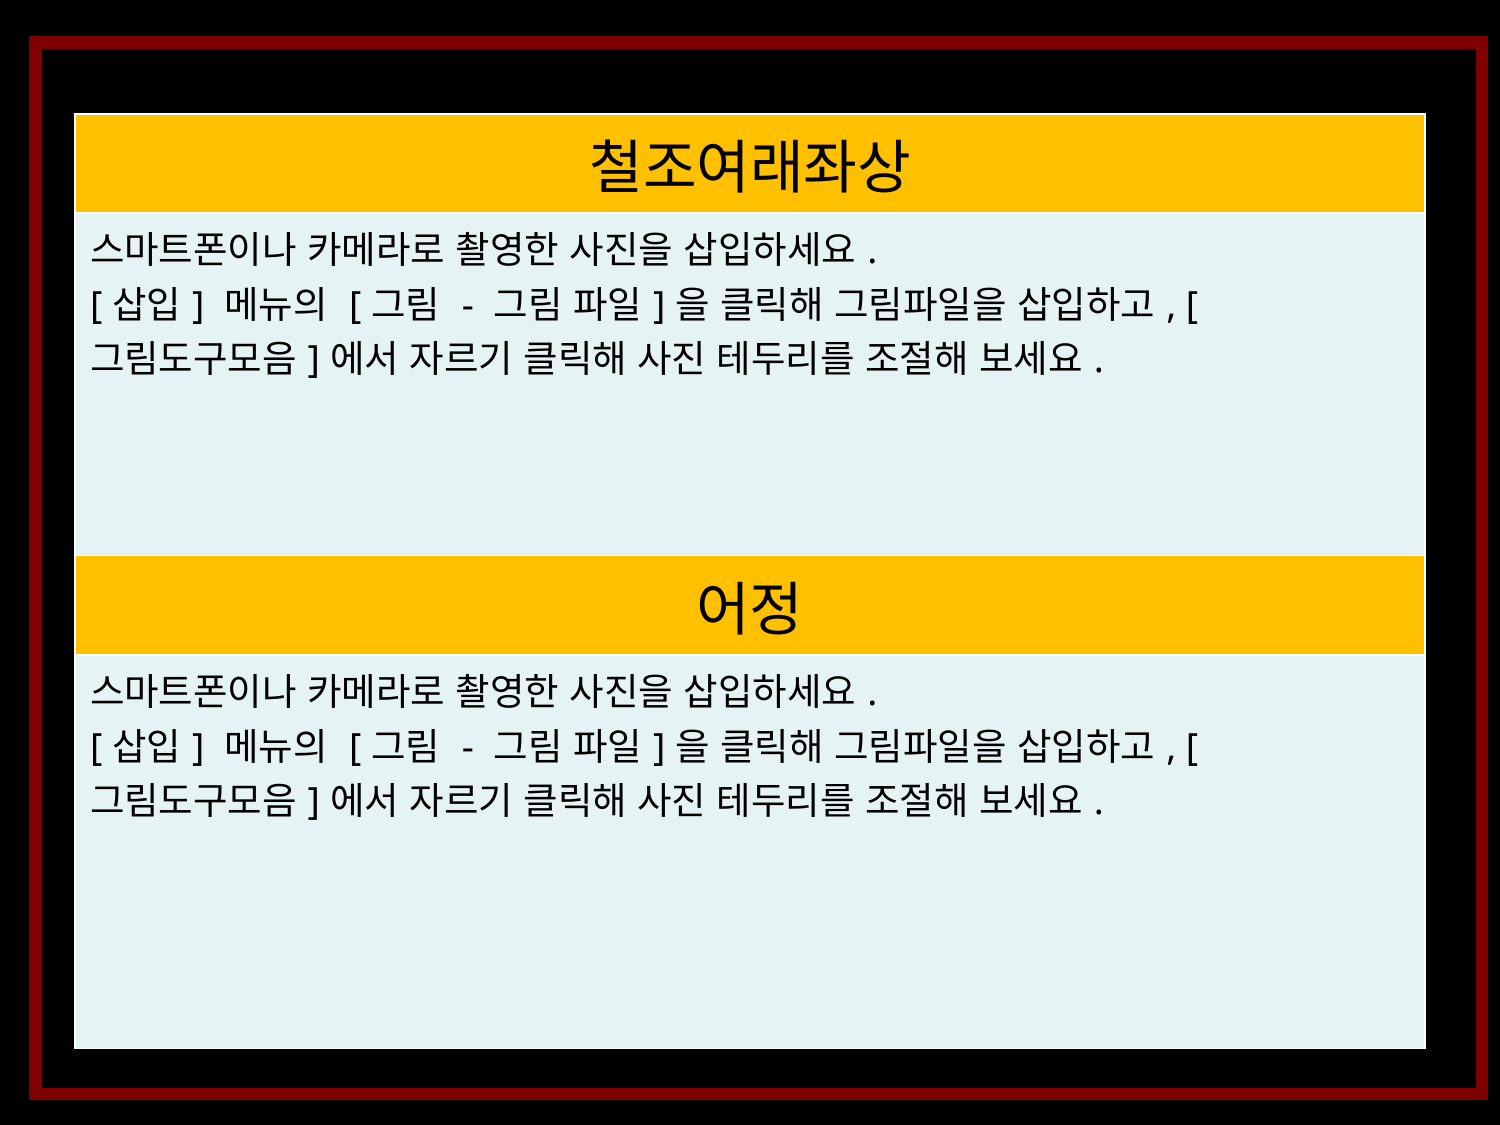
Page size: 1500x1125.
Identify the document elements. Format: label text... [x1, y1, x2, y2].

table_header 철조여래좌상 [76, 115, 1424, 212]
table_cell 어정 [76, 556, 1424, 654]
table_cell 스마트폰이나 카메라로 촬영한 사진을 삽입하세요. [삽입] 메뉴의 [그림 - 그림 파일]을 클릭해 그림파일을 삽입하고, [그림도구모음]에서 자르기 클릭해 사진 테두리를 조절해 보세요. [76, 656, 1424, 1048]
table_cell 스마트폰이나 카메라로 촬영한 사진을 삽입하세요. [삽입] 메뉴의 [그림 - 그림 파일]을 클릭해 그림파일을 삽입하고, [그림도구모음]에서 자르기 클릭해 사진 테두리를 조절해 보세요. [76, 214, 1424, 555]
